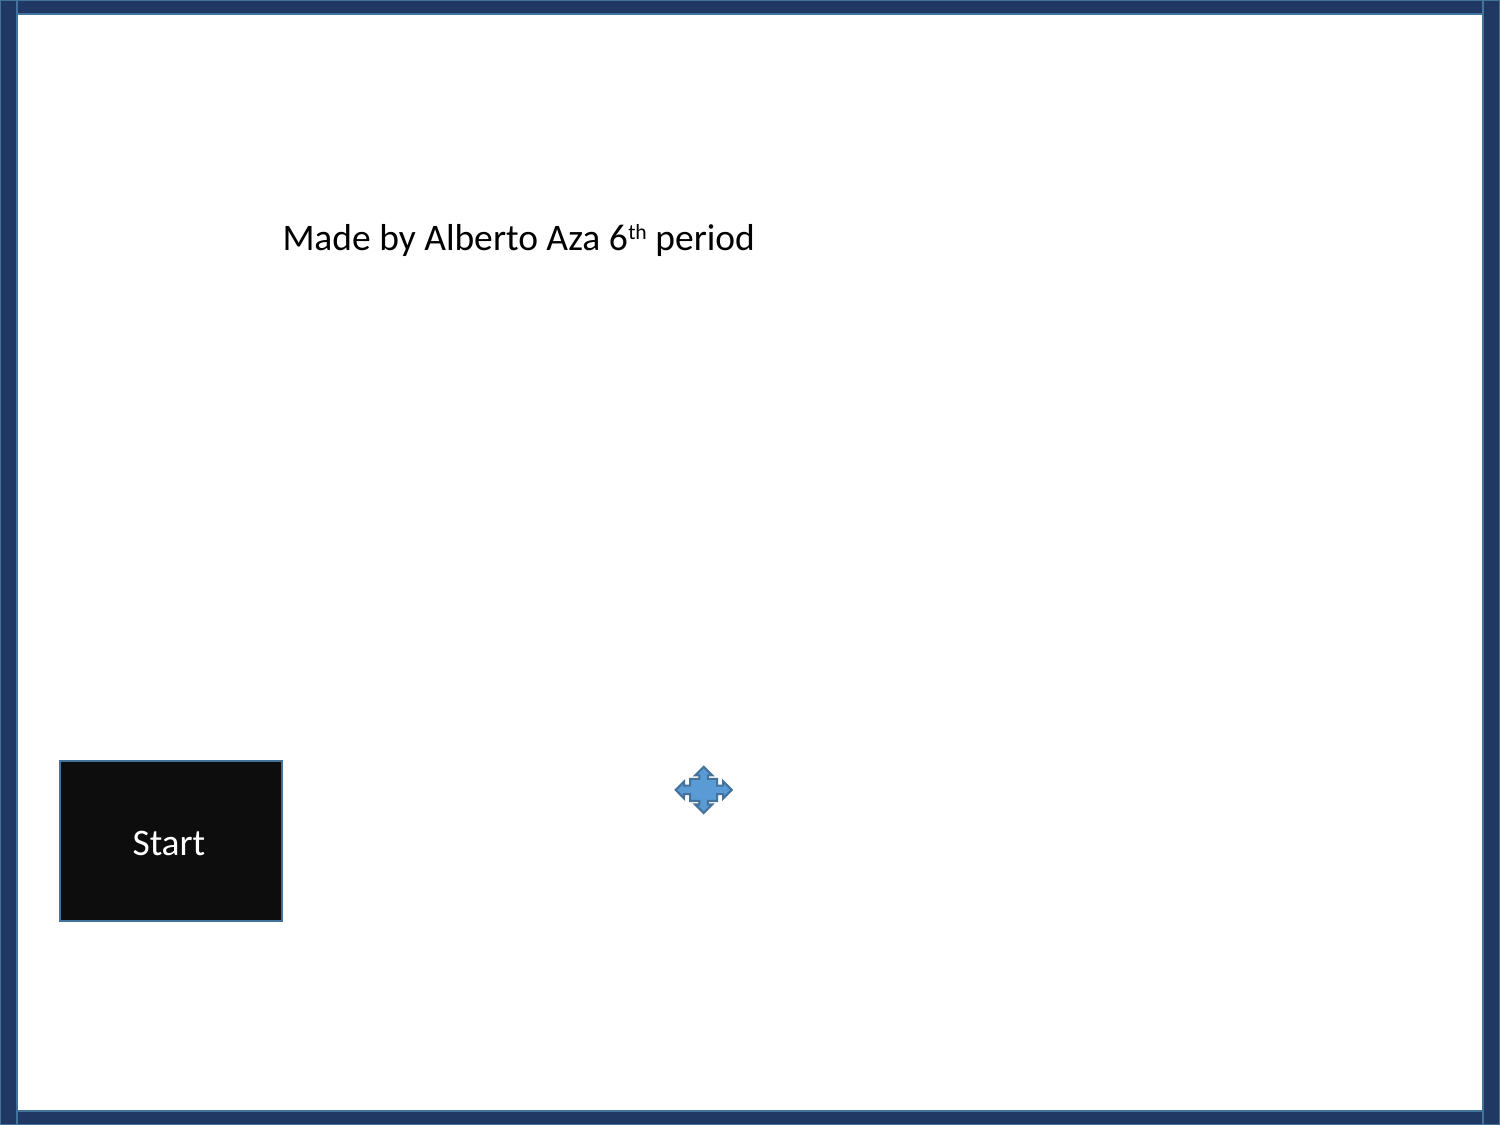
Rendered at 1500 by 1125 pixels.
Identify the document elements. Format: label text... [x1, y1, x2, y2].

text_box [1482, 0, 1500, 1125]
text_box [674, 765, 734, 815]
text_box Made by Alberto Aza 6th period [267, 206, 1303, 266]
text_box [16, 1110, 1482, 1125]
text_box Start [117, 810, 340, 871]
text_box [0, 0, 18, 1125]
text_box [16, 0, 1482, 15]
text_box [59, 760, 283, 922]
